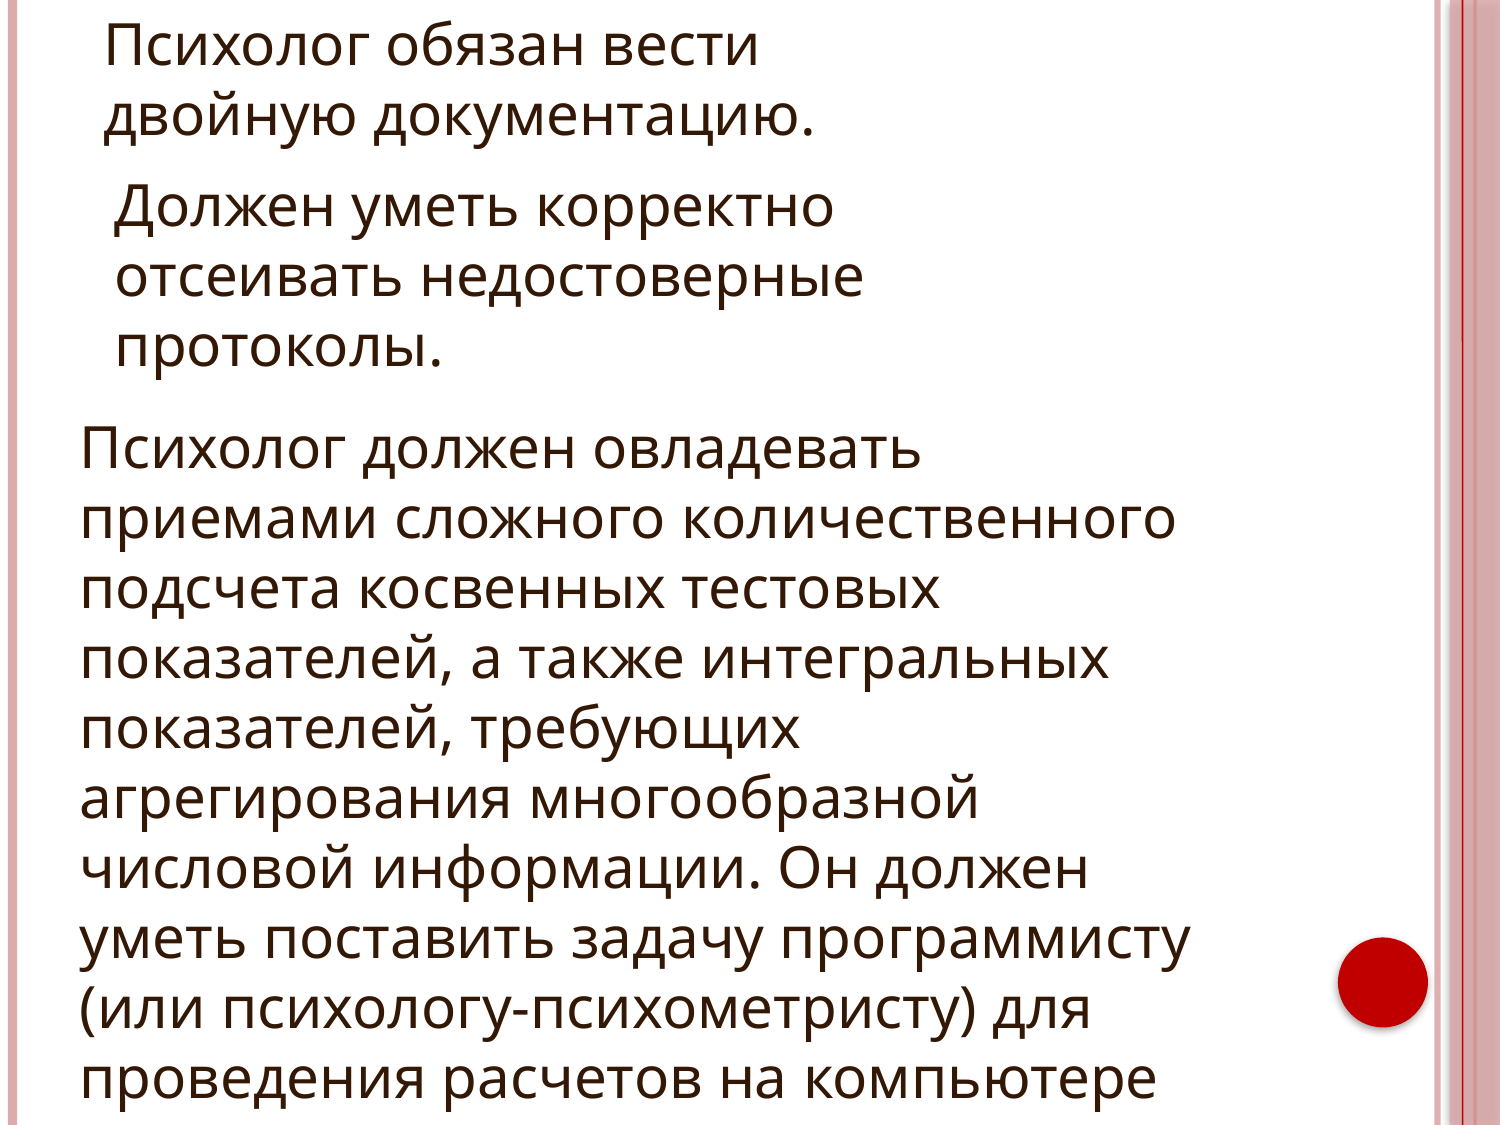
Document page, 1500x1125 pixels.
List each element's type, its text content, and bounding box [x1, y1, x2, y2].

text_box Психолог должен овладевать приемами сложного количественного подсчета косвенных тестовых показателей, а также интегральных показателей, требующих агрегирования многообразной числовой информации. Он должен уметь поставить задачу программисту (или психологу-психометристу) для проведения расчетов на компьютере [64, 402, 1223, 1118]
text_box Должен уметь корректно отсеивать недостоверные протоколы. [100, 160, 998, 386]
text_box Психолог обязан вести двойную документацию. [88, 0, 1022, 155]
